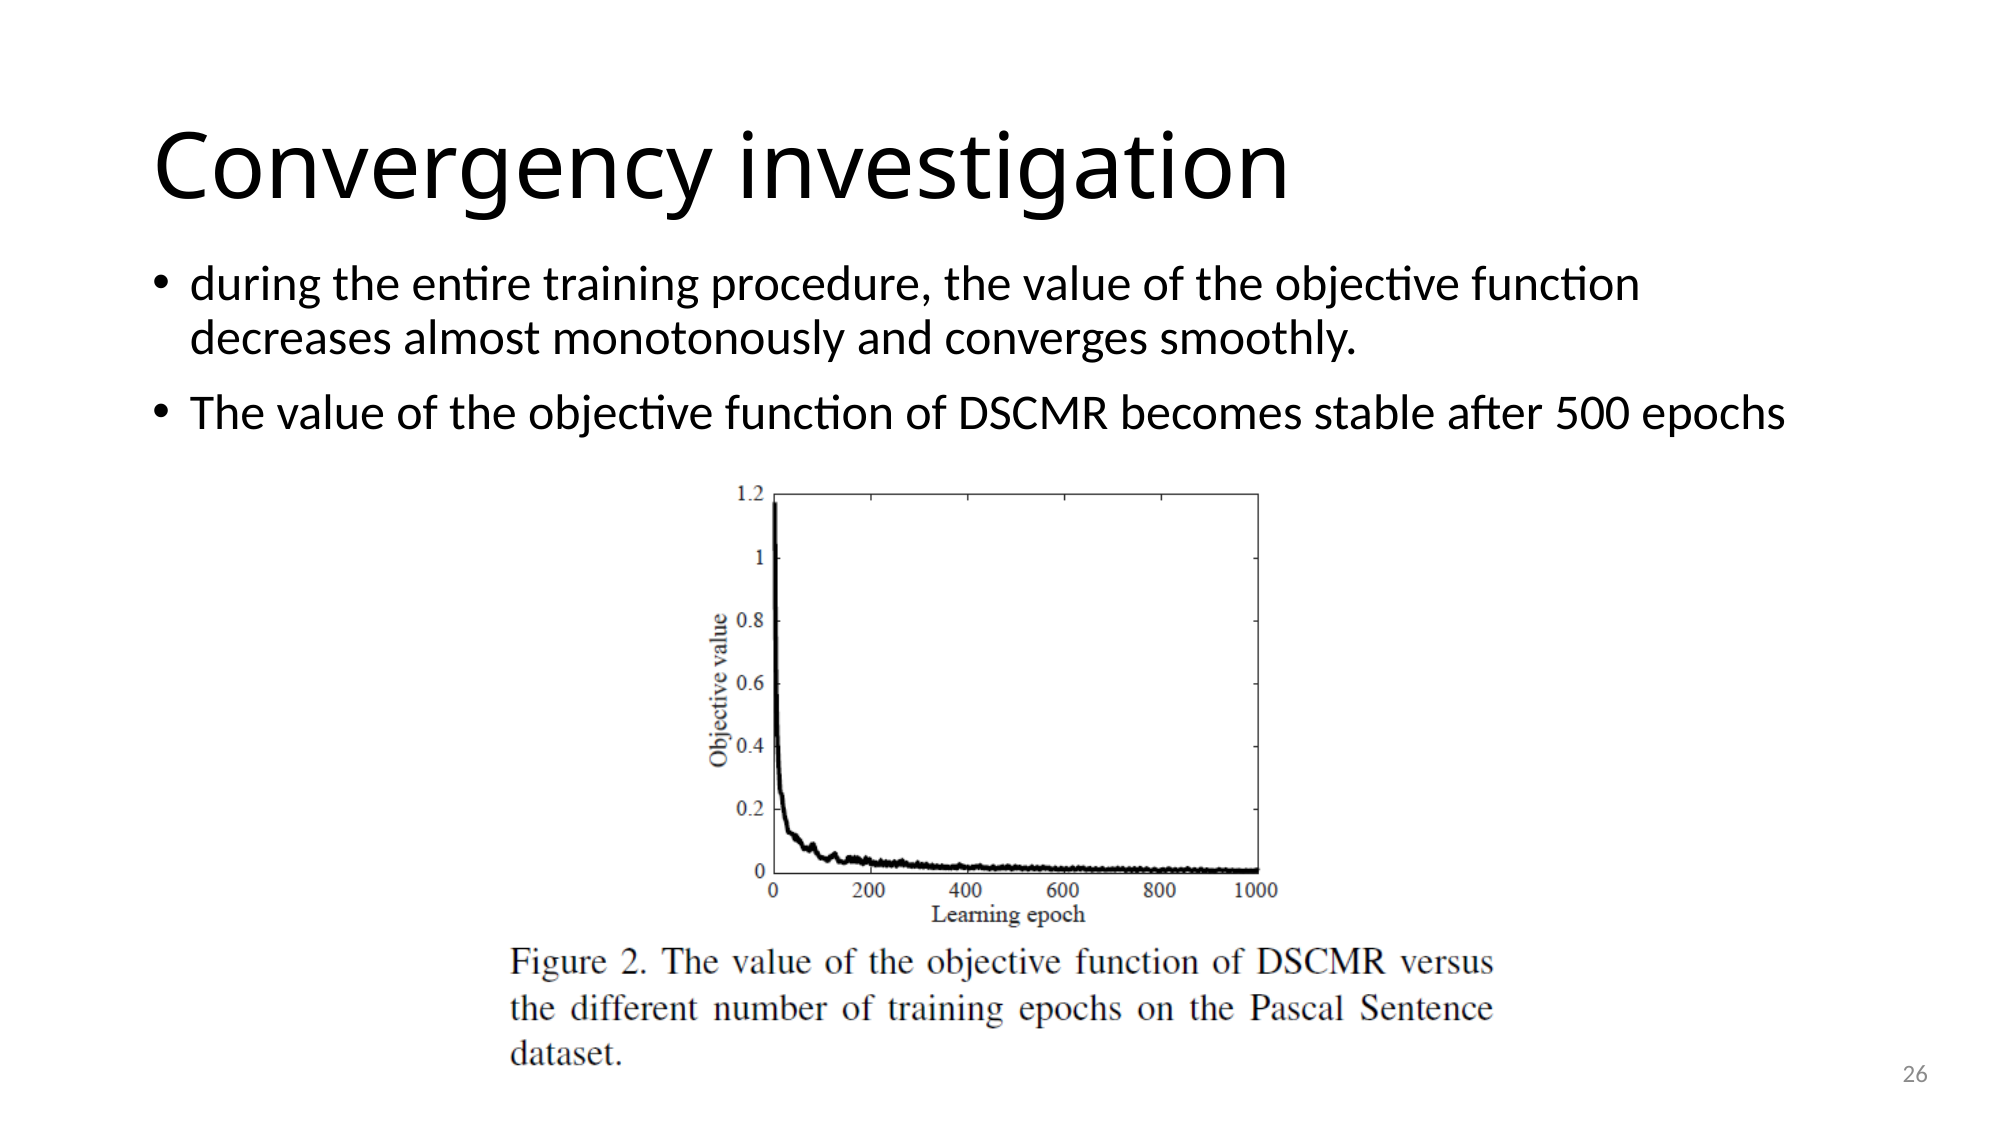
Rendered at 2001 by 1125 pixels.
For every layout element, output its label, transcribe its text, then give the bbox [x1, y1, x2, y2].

list during the entire training procedure, the value of the objective function decreases almost monotonously and converges smoothly. The value of the objective function of DSCMR becomes stable after 500 epochs [137, 250, 1863, 623]
slide_number 26 [1493, 1042, 1944, 1103]
picture [486, 461, 1514, 1094]
title Convergency investigation [137, 59, 1863, 250]
